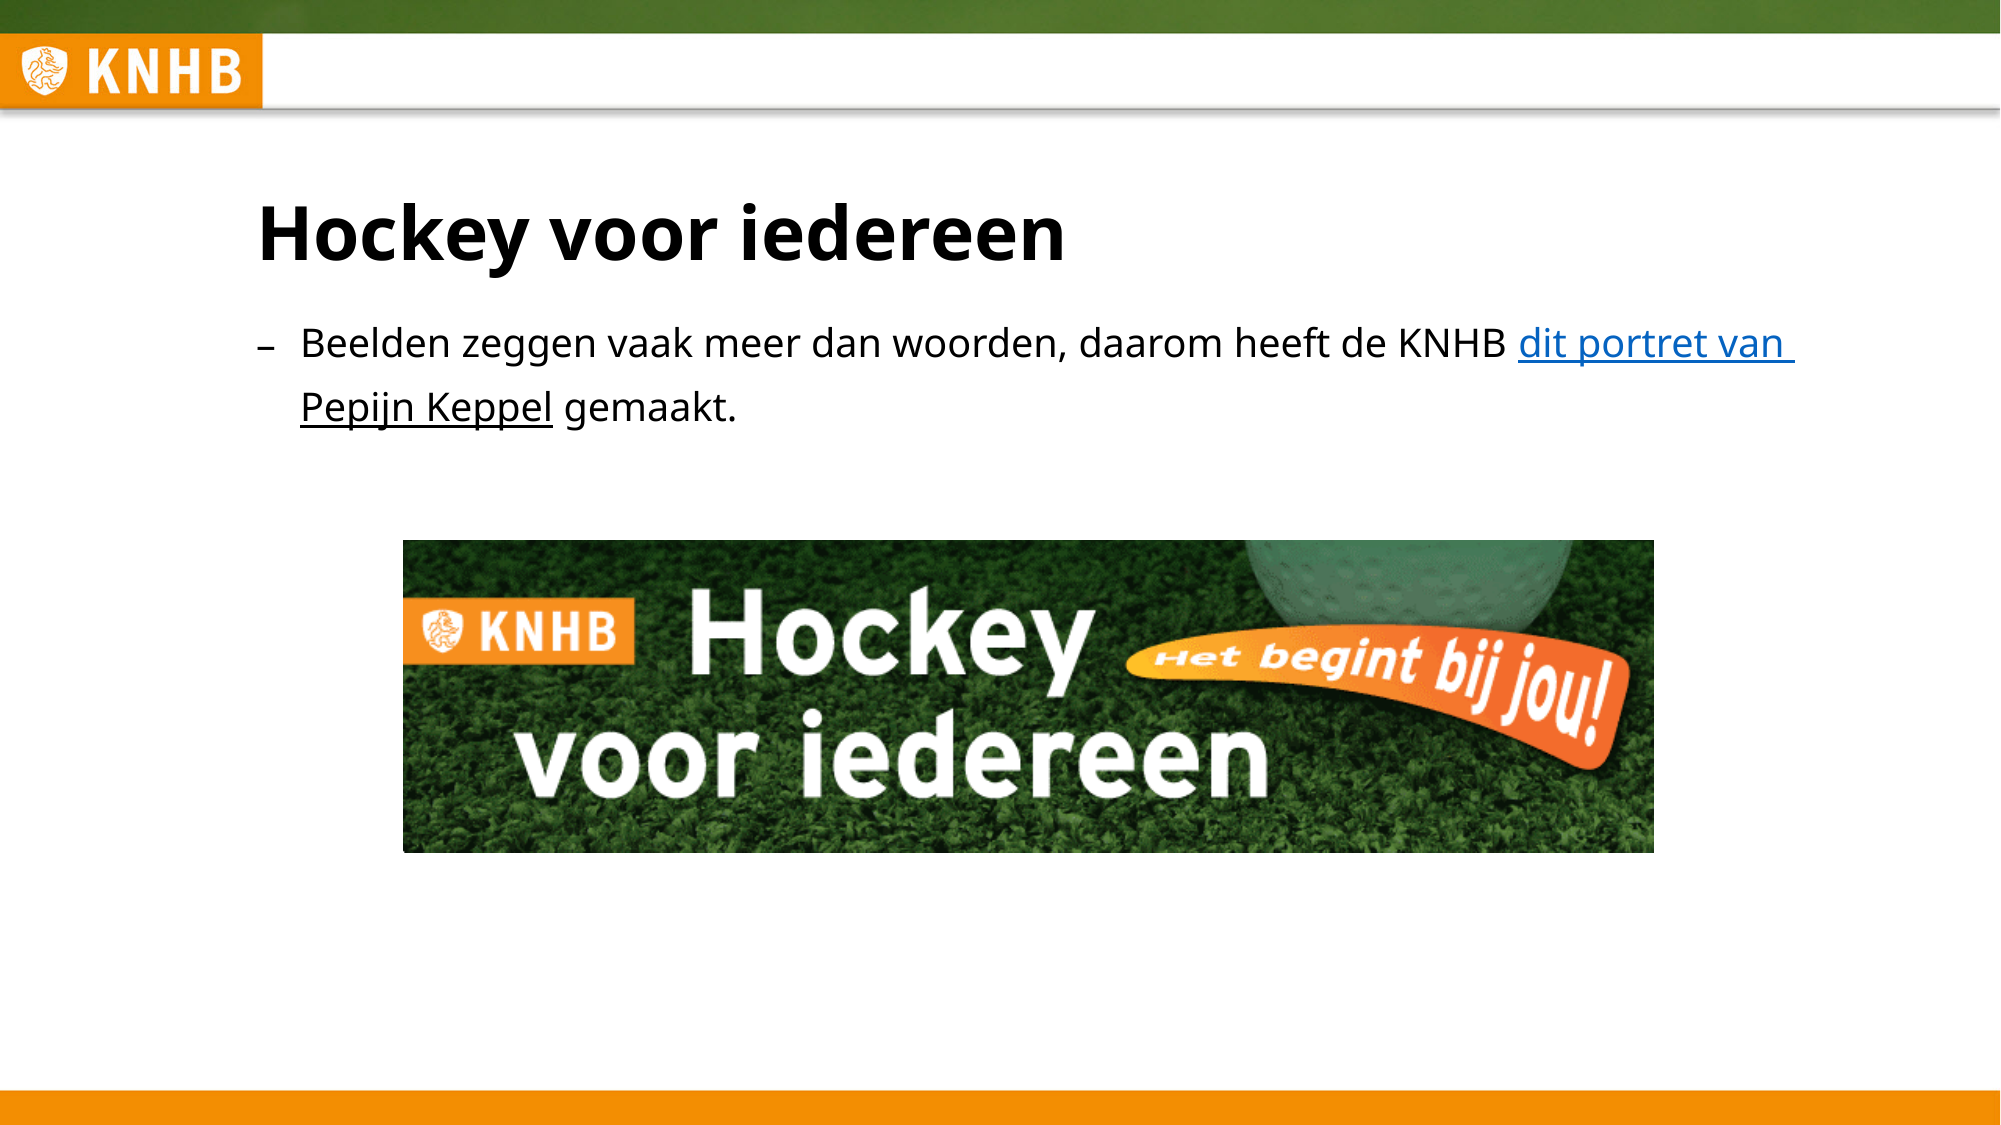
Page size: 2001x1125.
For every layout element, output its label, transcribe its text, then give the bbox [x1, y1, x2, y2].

list Beelden zeggen vaak meer dan woorden, daarom heeft de KNHB dit portret van Pepijn Keppel gemaakt. [241, 299, 1817, 1014]
title Hockey voor iedereen [241, 172, 1817, 299]
picture [0, 0, 2001, 1125]
